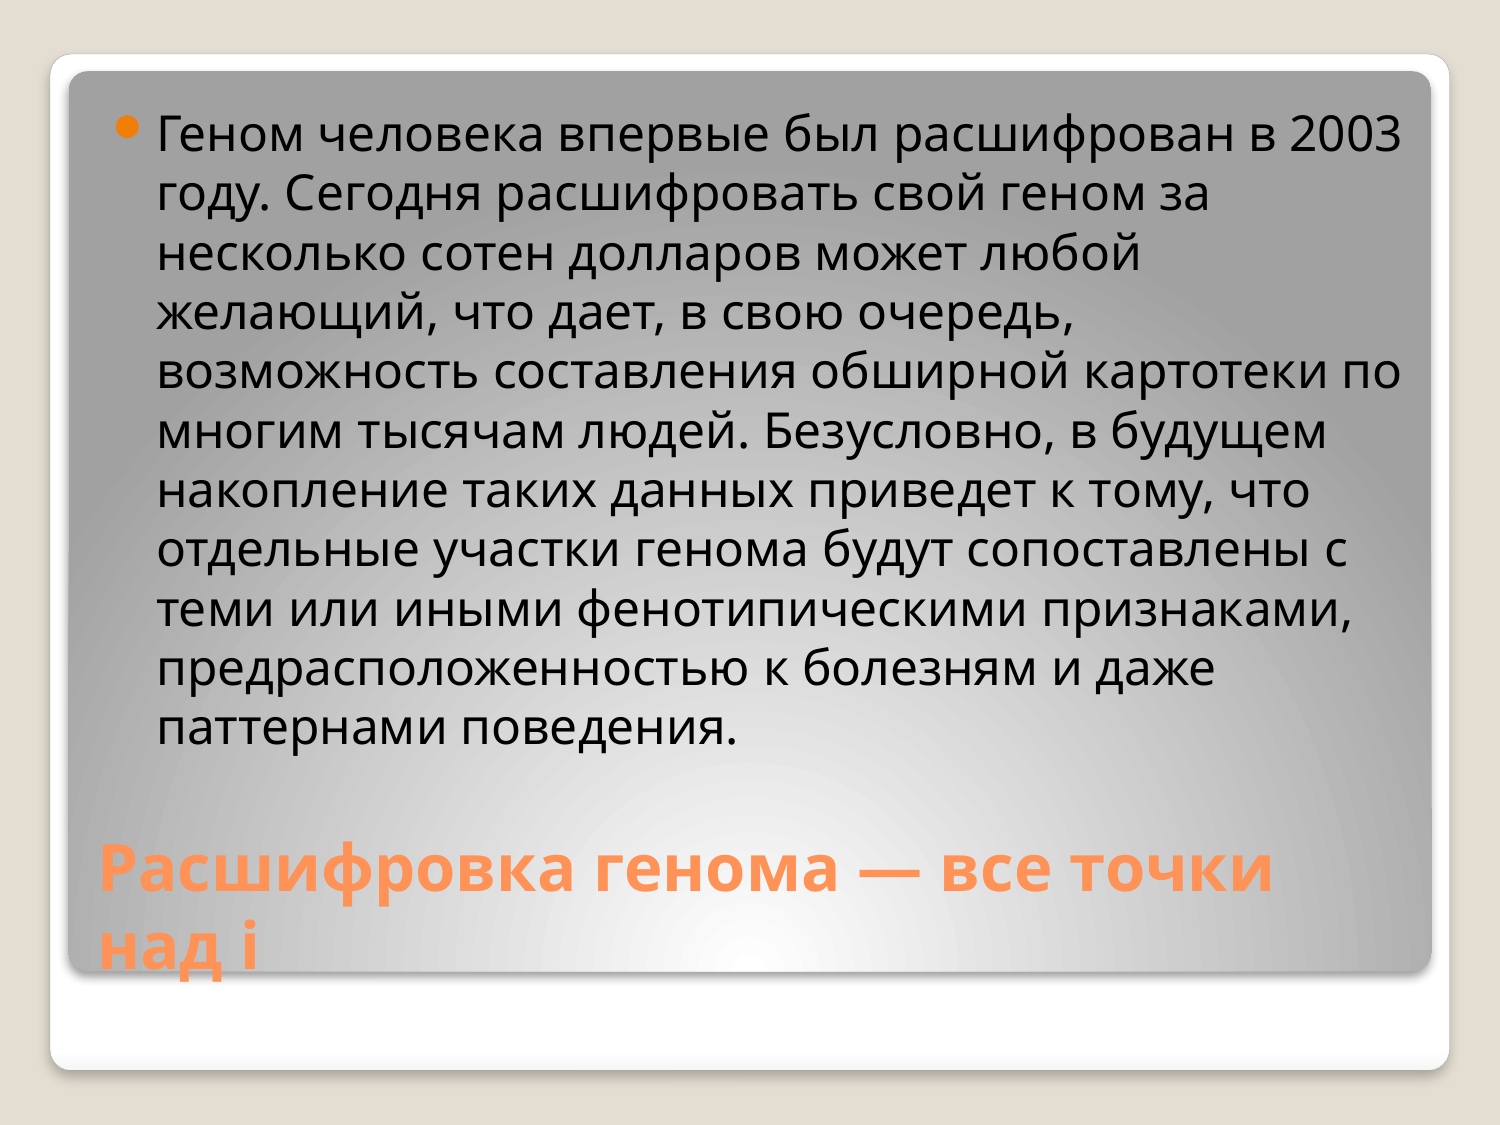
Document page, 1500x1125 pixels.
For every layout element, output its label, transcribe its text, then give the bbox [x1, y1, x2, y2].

title Расшифровка генома — все точки над i [82, 817, 1425, 990]
list Геном человека впервые был расшифрован в 2003 году. Сегодня расшифровать свой геном за несколько сотен долларов может любой желающий, что дает, в свою очередь, возможность составления обширной картотеки по многим тысячам людей. Безусловно, в будущем накопление таких данных приведет к тому, что отдельные участки генома будут сопоставлены с теми или иными фенотипическими признаками, предрасположенностью к болезням и даже паттернами поведения. [82, 86, 1425, 774]
